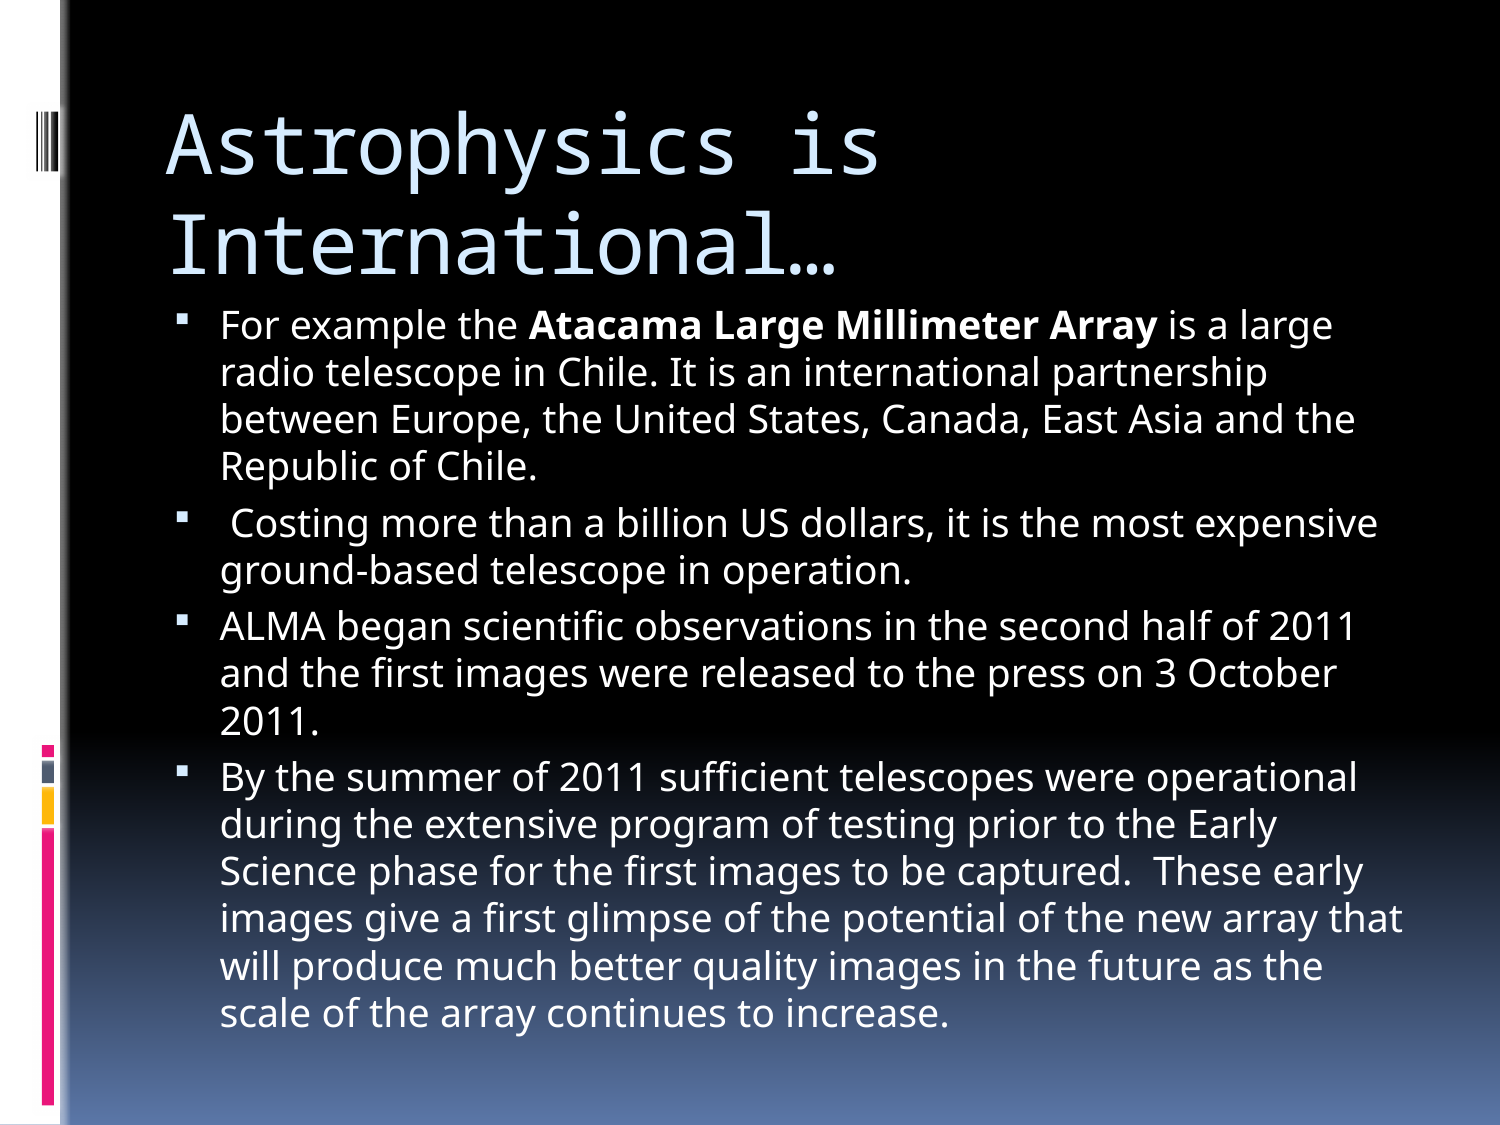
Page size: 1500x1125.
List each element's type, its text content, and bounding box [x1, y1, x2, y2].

list For example the Atacama Large Millimeter Array is a large radio telescope in Chile. It is an international partnership between Europe, the United States, Canada, East Asia and the Republic of Chile. Costing more than a billion US dollars, it is the most expensive ground-based telescope in operation. ALMA began scientific observations in the second half of 2011 and the first images were released to the press on 3 October 2011. By the summer of 2011 sufficient telescopes were operational during the extensive program of testing prior to the Early Science phase for the first images to be captured. These early images give a first glimpse of the potential of the new array that will produce much better quality images in the future as the scale of the array continues to increase. [150, 292, 1425, 1043]
title Astrophysics is International… [150, 83, 1425, 234]
